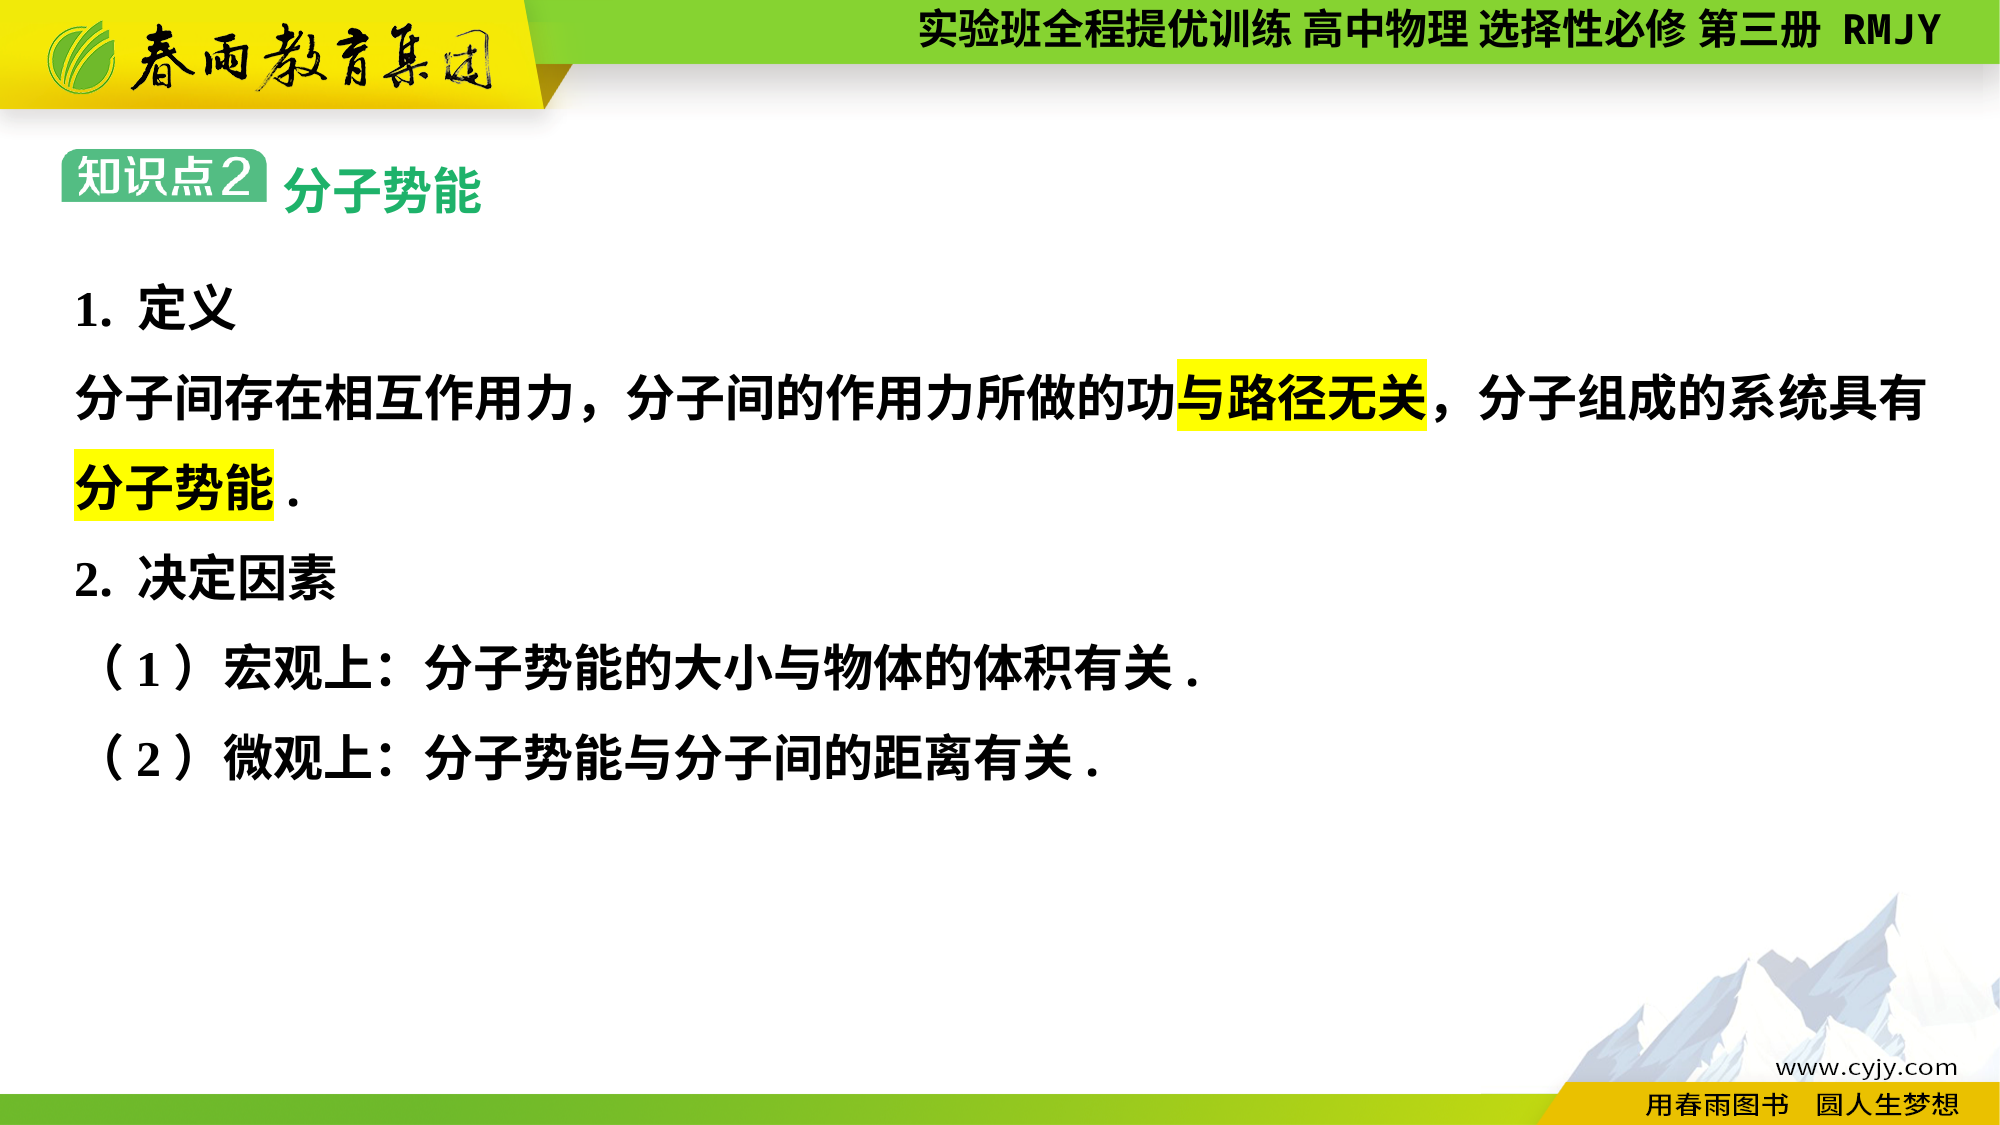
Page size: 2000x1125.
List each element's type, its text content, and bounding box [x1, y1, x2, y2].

list 1. 定义 分子间存在相互作用力，分子间的作用力所做的功与路径无关，分子组成的系统具有分子势能. 2. 决定因素 （1）宏观上：分子势能的大小与物体的体积有关. （2）微观上：分子势能与分子间的距离有关. [59, 239, 1944, 789]
picture [0, 0, 2000, 1125]
text_box 分子势能 [267, 122, 1944, 228]
